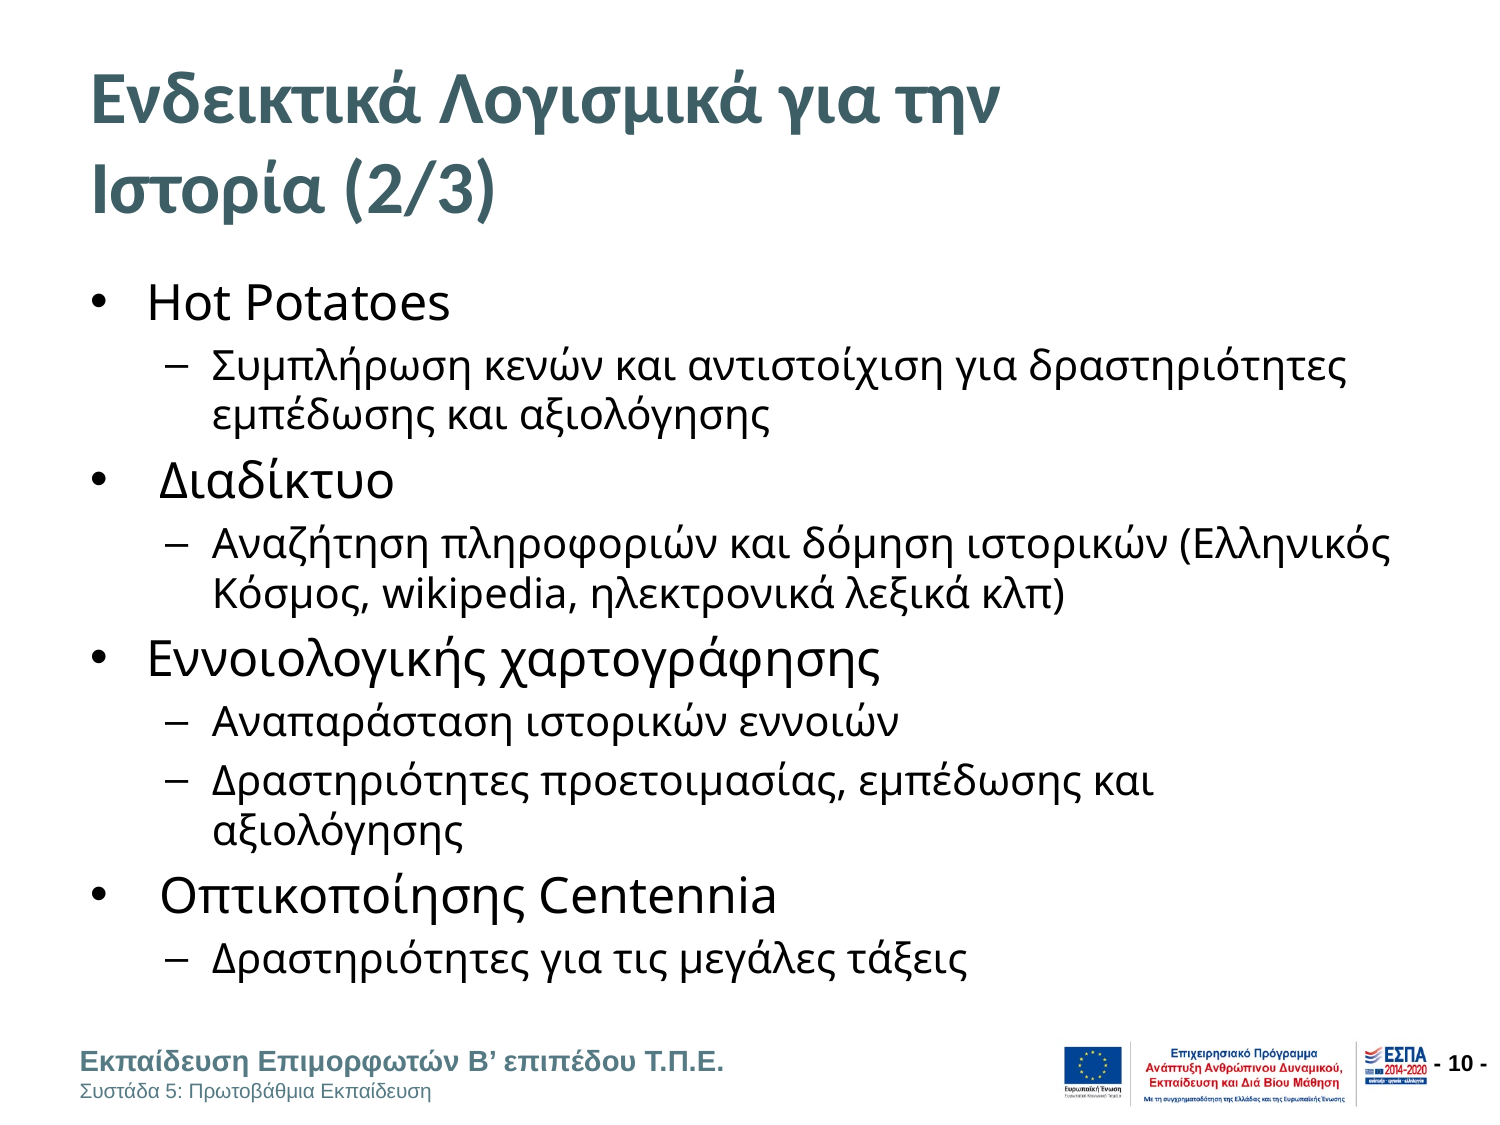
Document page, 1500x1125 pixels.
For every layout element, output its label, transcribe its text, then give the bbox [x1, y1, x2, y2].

list Hot Potatoes Συμπλήρωση κενών και αντιστοίχιση για δραστηριότητες εμπέδωσης και αξιολόγησης Διαδίκτυο Αναζήτηση πληροφοριών και δόμηση ιστορικών (Ελληνικός Κόσμος, wikipedia, ηλεκτρονικά λεξικά κλπ) Εννοιολογικής χαρτογράφησης Αναπαράσταση ιστορικών εννοιών Δραστηριότητες προετοιμασίας, εμπέδωσης και αξιολόγησης Οπτικοποίησης Centennia Δραστηριότητες για τις μεγάλες τάξεις [75, 262, 1425, 1024]
title Ενδεικτικά Λογισμικά για την Ιστορία (2/3) [75, 45, 1247, 233]
picture [1055, 1037, 1436, 1111]
